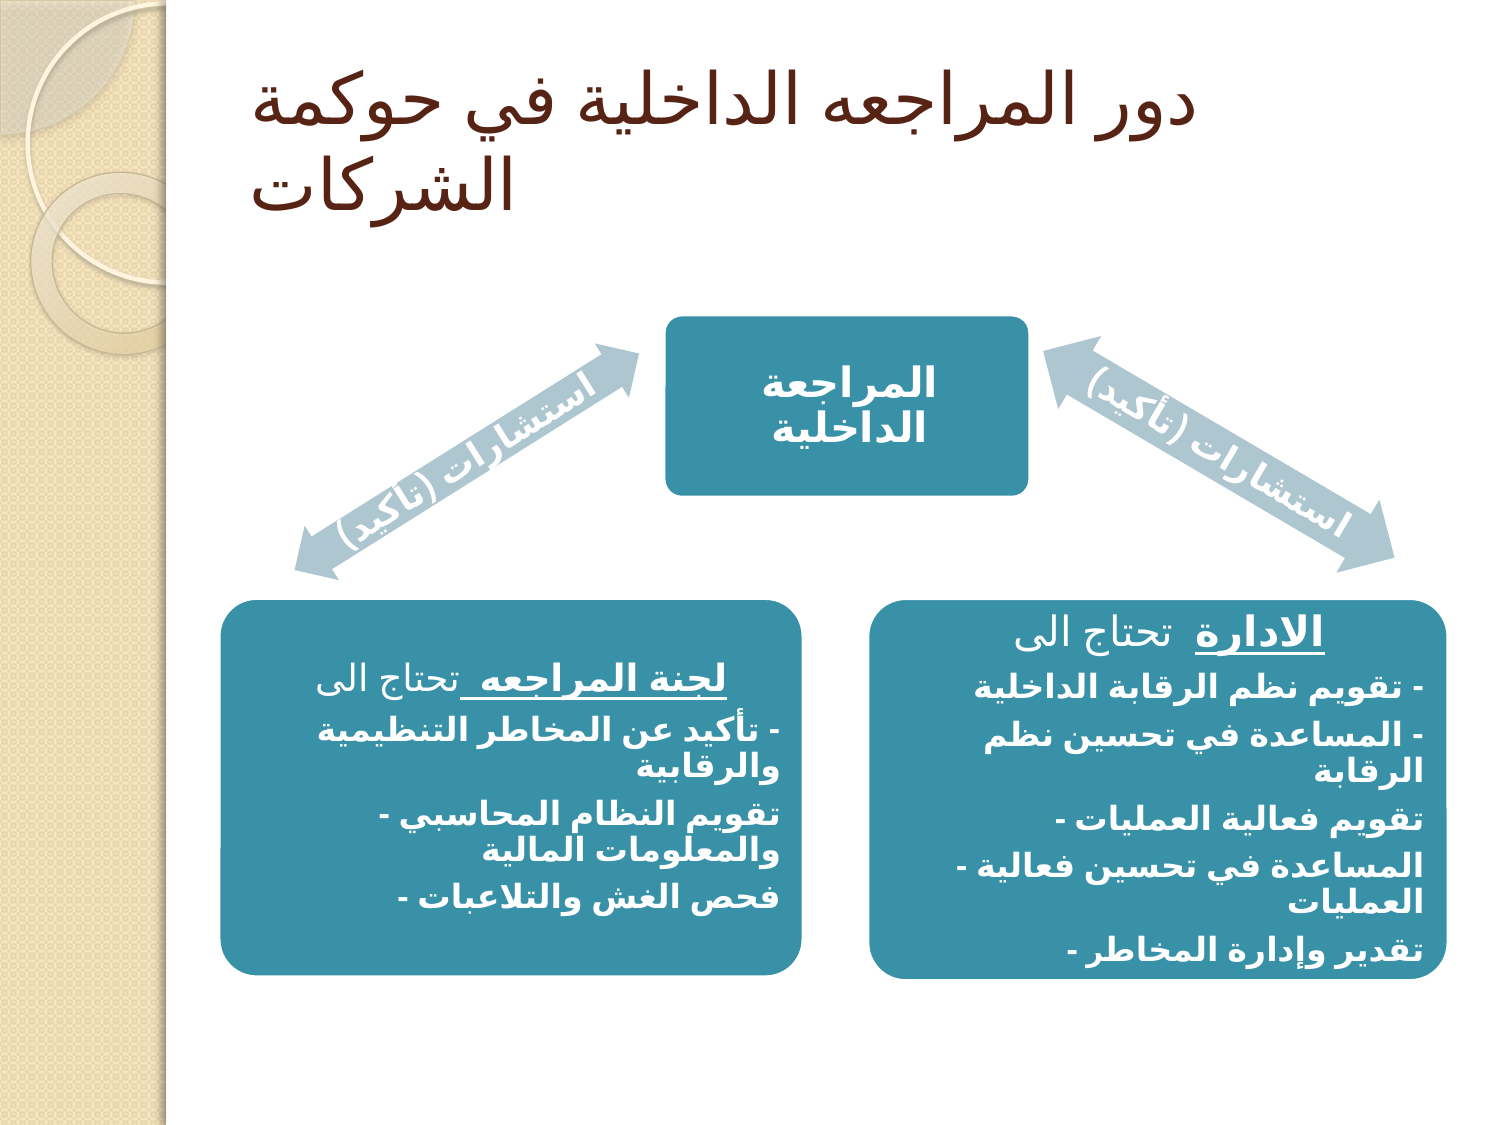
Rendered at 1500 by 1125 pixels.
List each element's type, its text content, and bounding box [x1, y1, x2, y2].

title دور المراجعه الداخلية في حوكمة الشركات [235, 45, 1466, 233]
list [218, 314, 1449, 1024]
